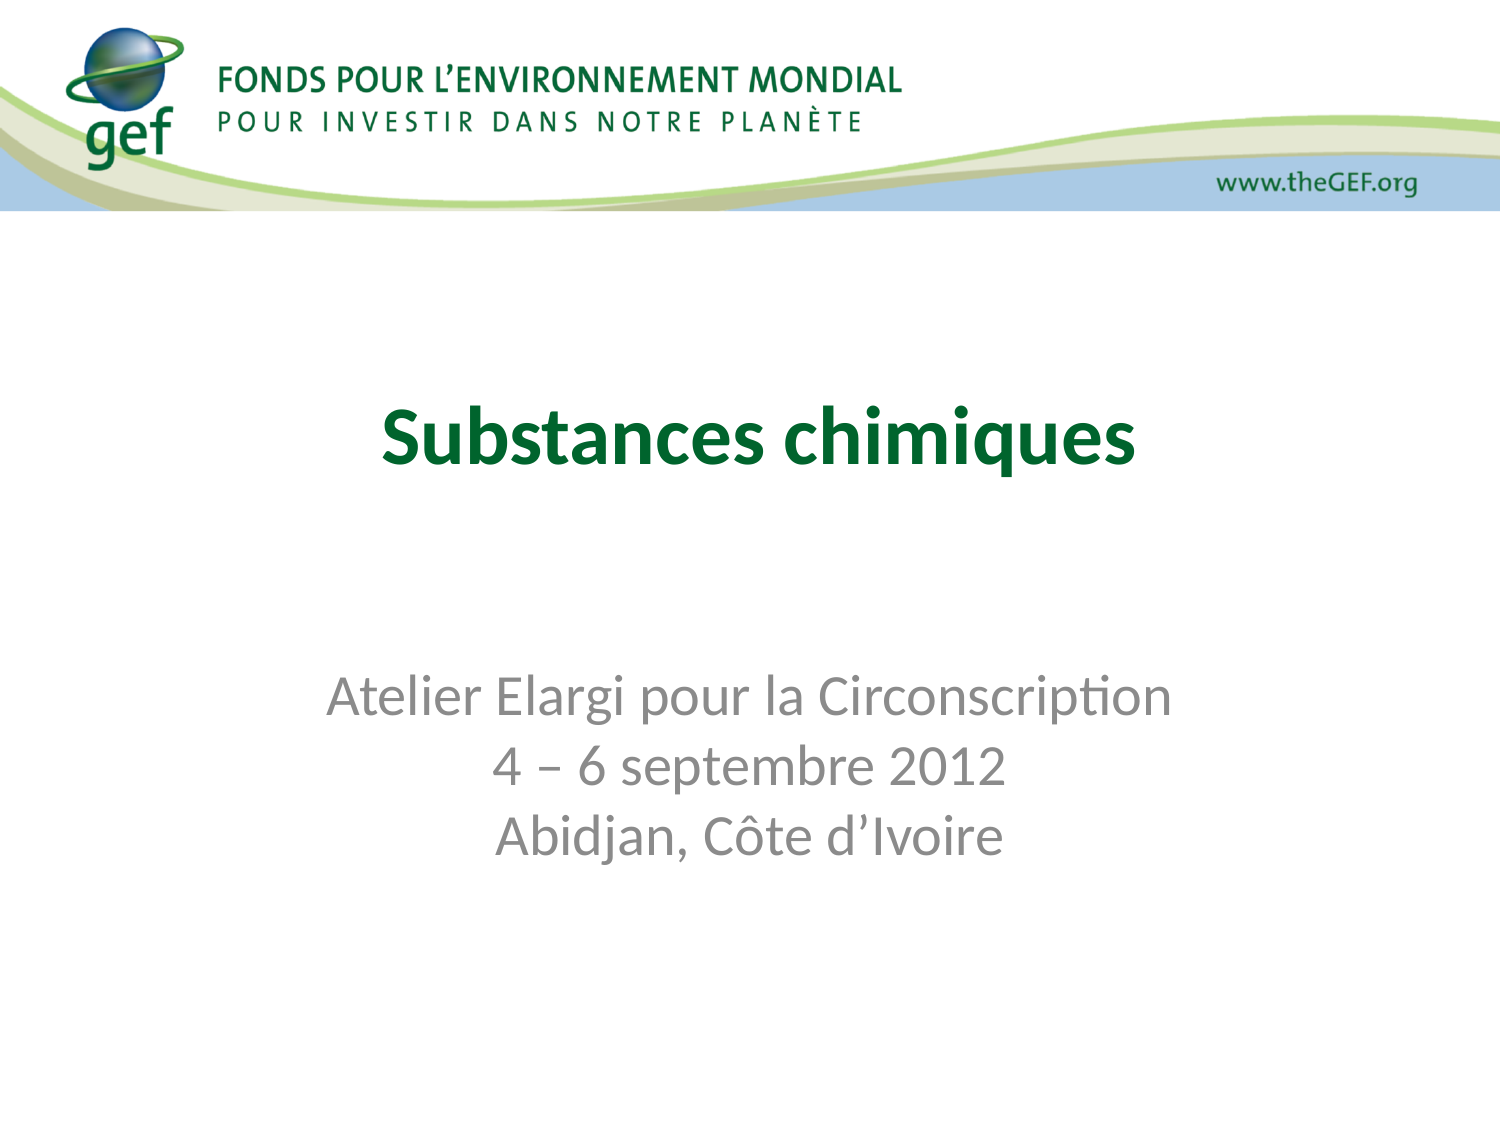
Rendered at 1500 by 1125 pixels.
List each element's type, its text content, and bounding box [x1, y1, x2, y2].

picture [0, 0, 1500, 213]
title Substances chimiques [74, 337, 1426, 526]
text_box Atelier Elargi pour la Circonscription 4 – 6 septembre 2012 Abidjan, Côte d’Ivoire [149, 650, 1350, 913]
